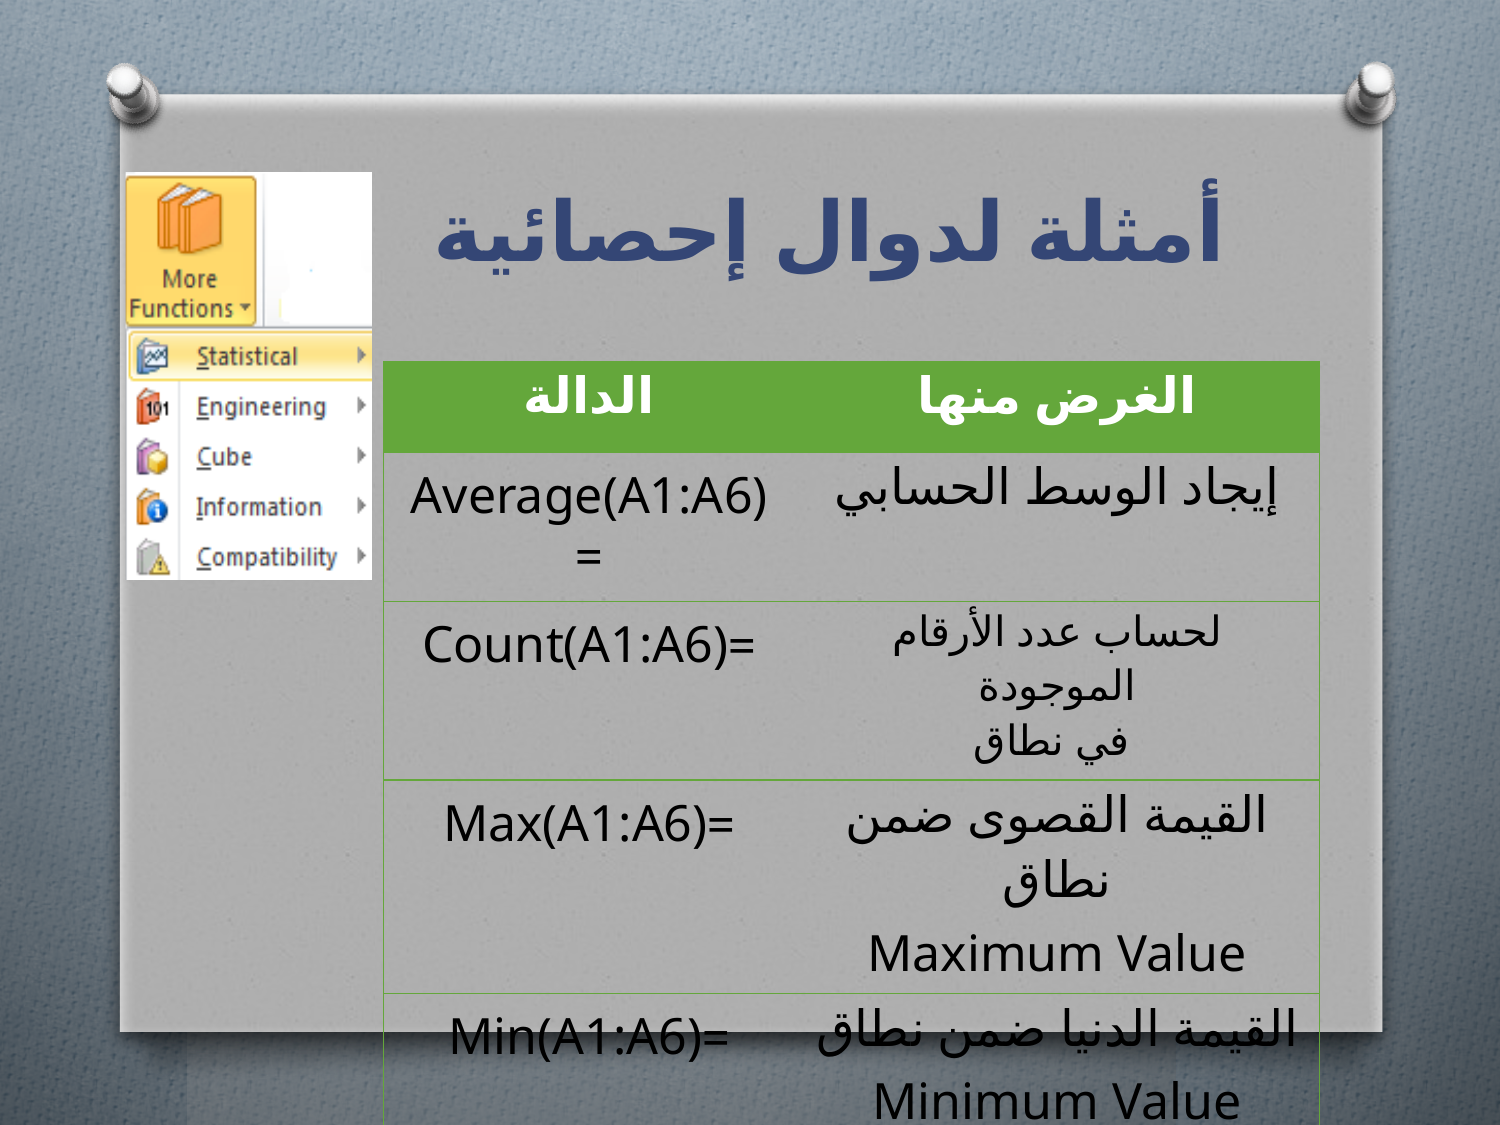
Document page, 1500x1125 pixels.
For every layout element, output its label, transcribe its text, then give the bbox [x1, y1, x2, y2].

table_cell =Count(A1:A6) [384, 602, 795, 779]
table_cell =Min(A1:A6) [384, 994, 795, 1125]
picture [75, 29, 198, 153]
table_cell لحساب عدد الأرقام الموجودة في نطاق [795, 602, 1319, 779]
table_cell القيمة القصوى ضمن نطاق Maximum Value [795, 781, 1319, 993]
picture [1317, 35, 1439, 156]
table_header الغرض منها [795, 362, 1319, 452]
table_cell Average(A1:A6)= [384, 453, 795, 601]
picture [125, 172, 373, 581]
table_cell القيمة الدنيا ضمن نطاق Minimum Value [795, 994, 1319, 1125]
text_box أمثلة لدوال إحصائية [416, 172, 1243, 303]
table_cell إيجاد الوسط الحسابي [795, 453, 1319, 601]
table_cell =Max(A1:A6) [384, 781, 795, 993]
table_header الدالة [384, 362, 795, 452]
